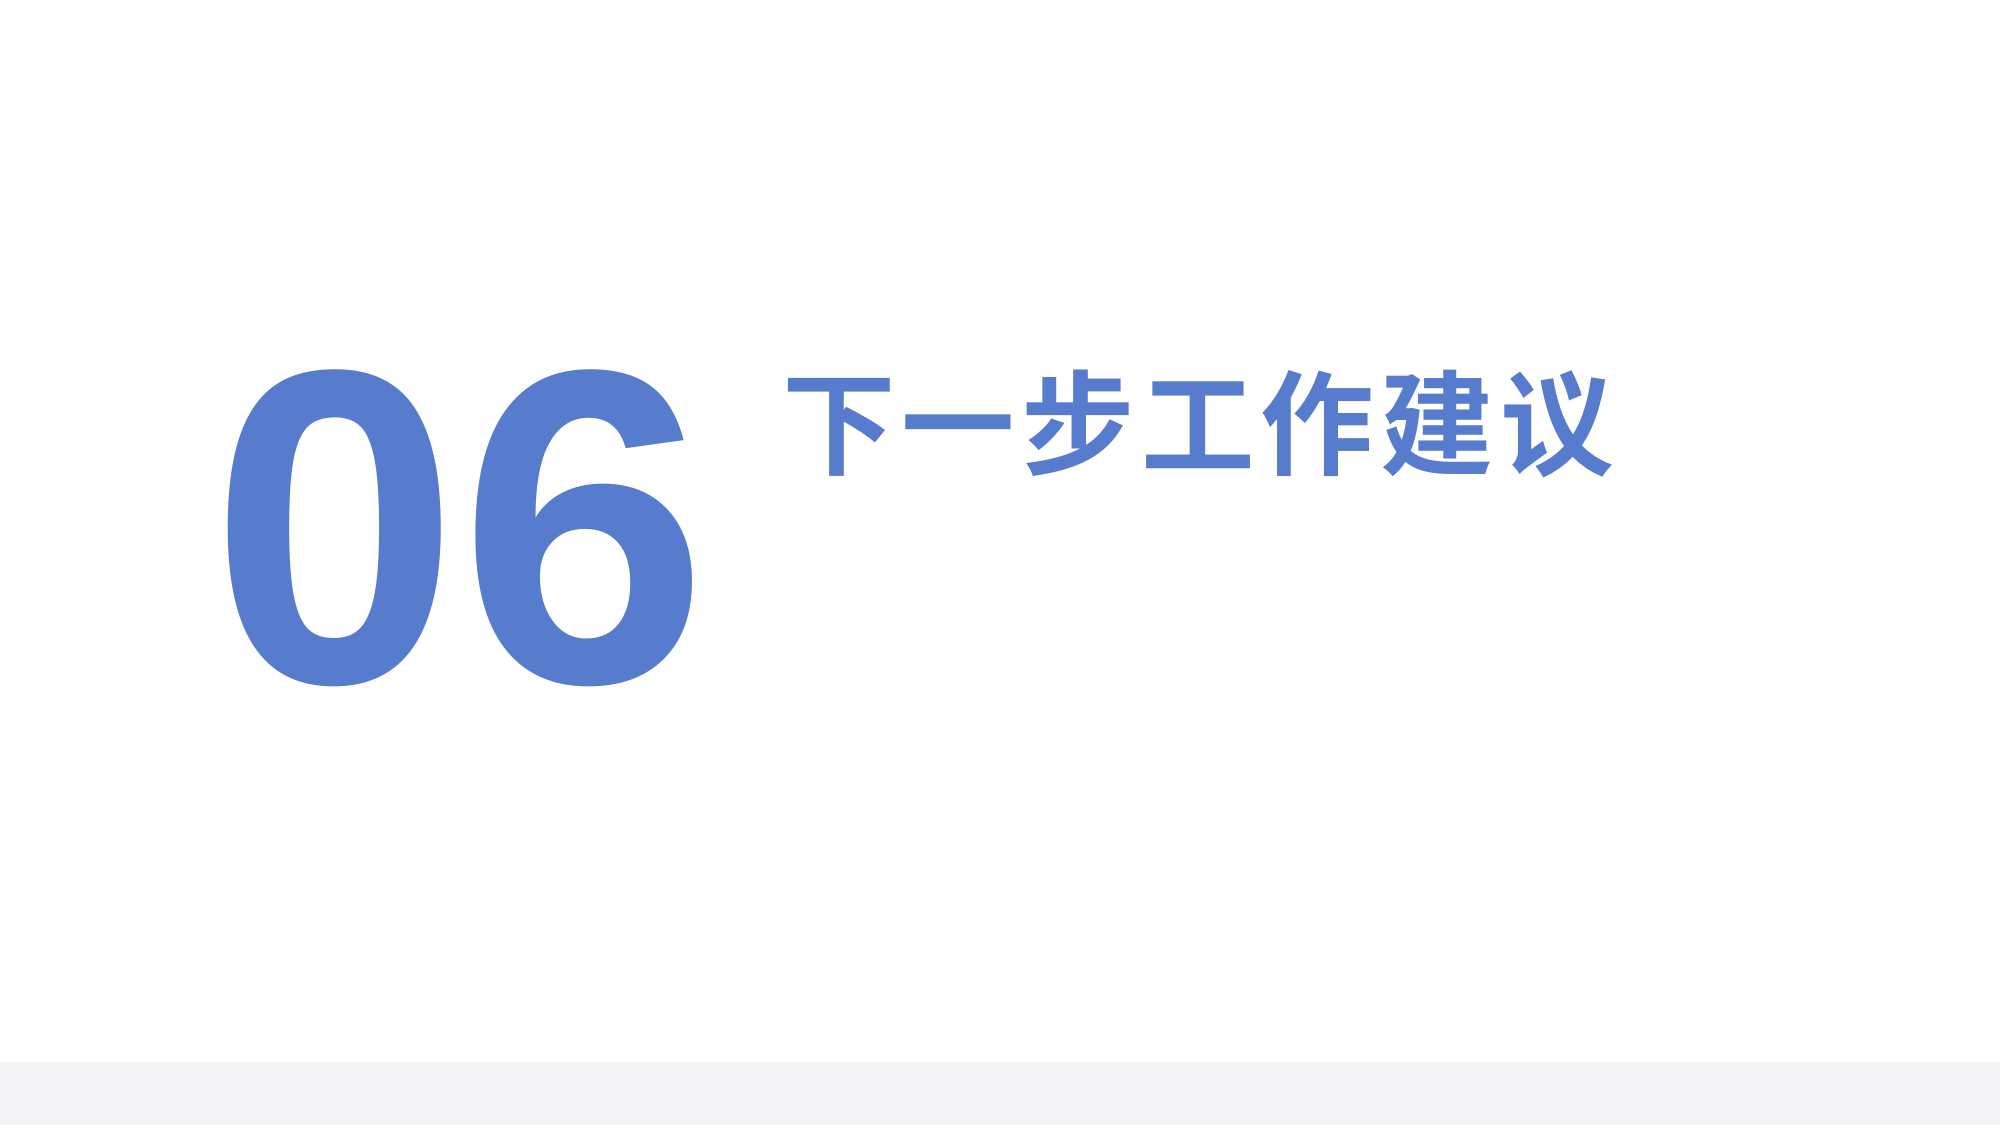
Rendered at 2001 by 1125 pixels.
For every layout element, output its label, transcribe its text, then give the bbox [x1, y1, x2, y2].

title 下一步工作建议 [767, 337, 1792, 490]
text_box 06 [185, 217, 735, 789]
